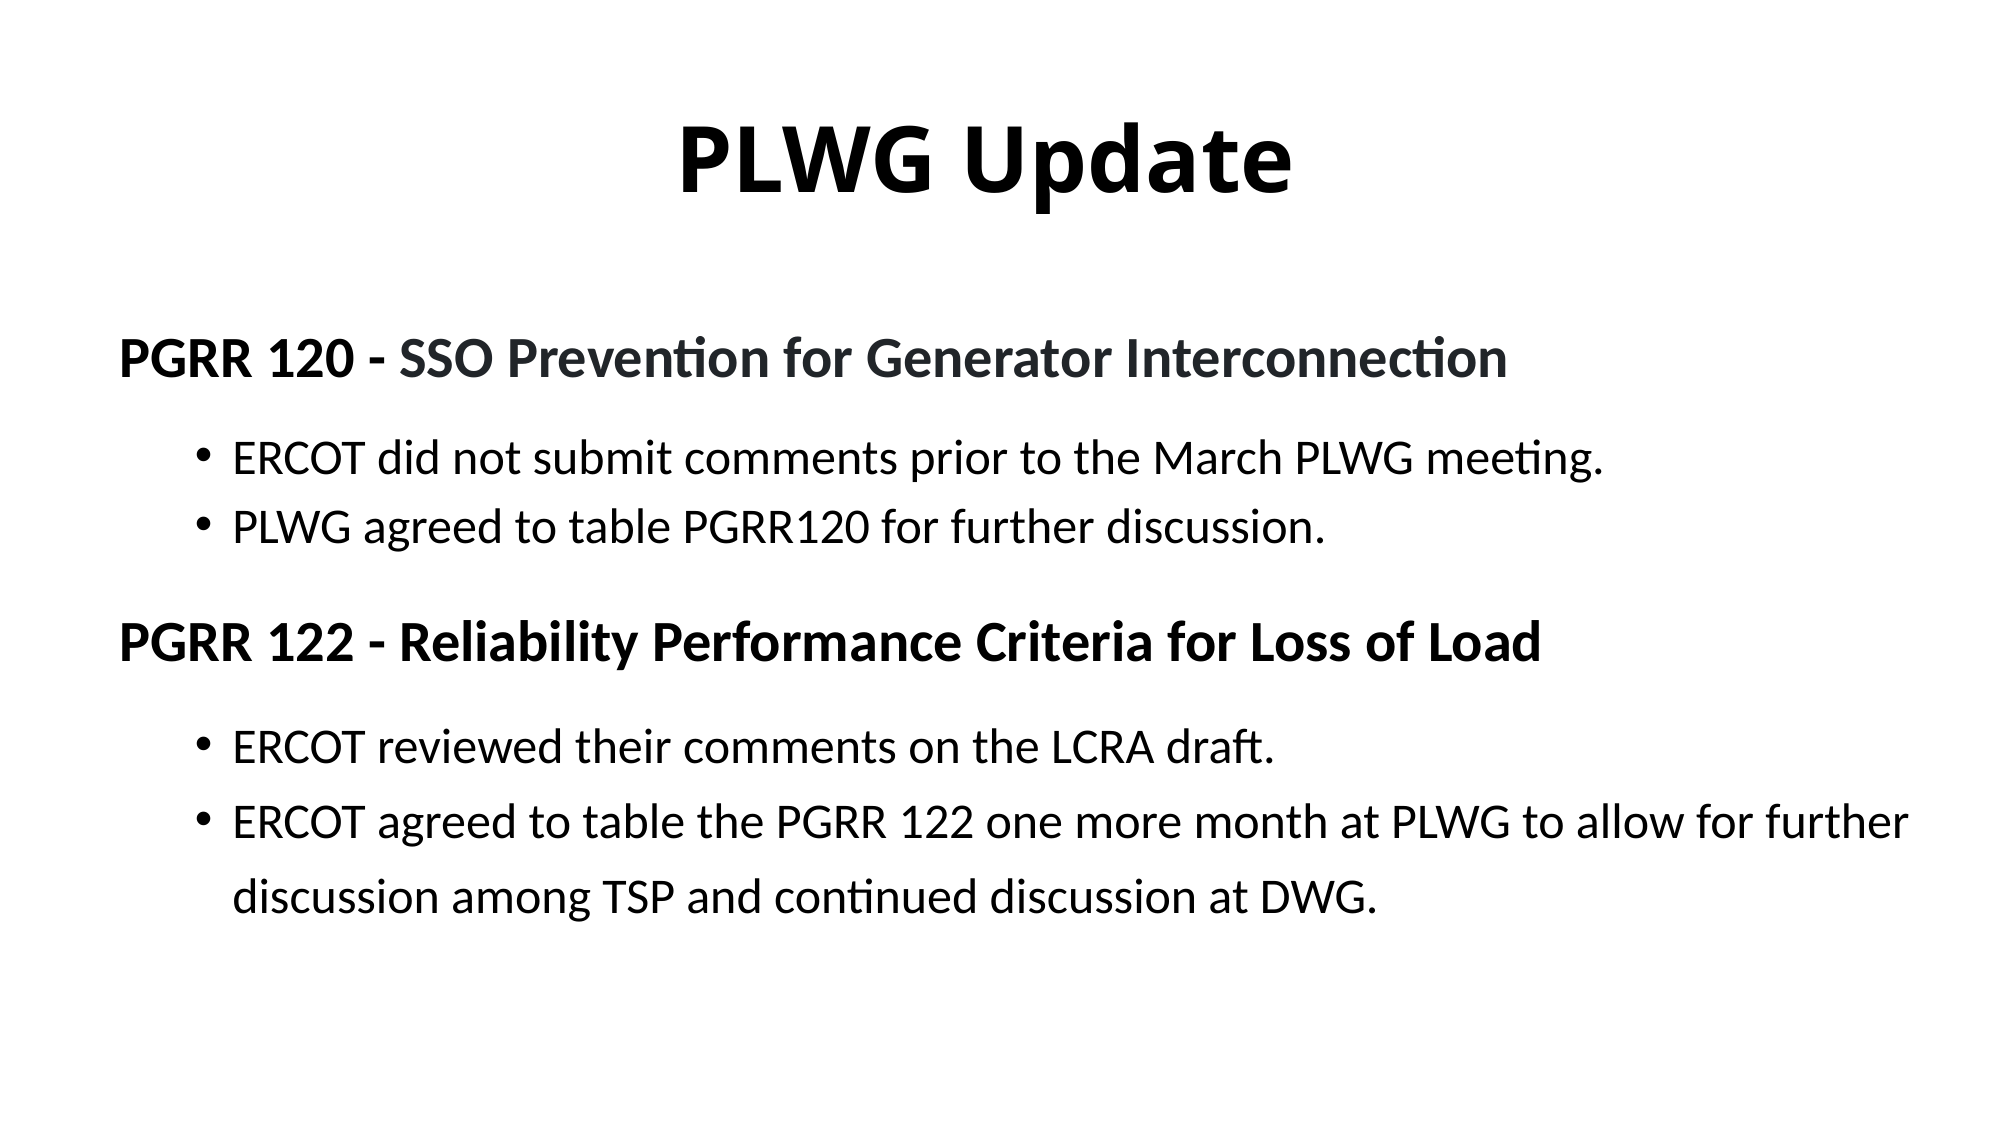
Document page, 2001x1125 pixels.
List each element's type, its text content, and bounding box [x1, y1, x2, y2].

title PLWG Update [506, 54, 1465, 272]
list PGRR 120 - SSO Prevention for Generator Interconnection ERCOT did not submit comments prior to the March PLWG meeting. PLWG agreed to table PGRR120 for further discussion. PGRR 122 - Reliability Performance Criteria for Loss of Load ERCOT reviewed their comments on the LCRA draft. ERCOT agreed to table the PGRR 122 one more month at PLWG to allow for further discussion among TSP and continued discussion at DWG. [104, 320, 1977, 1071]
